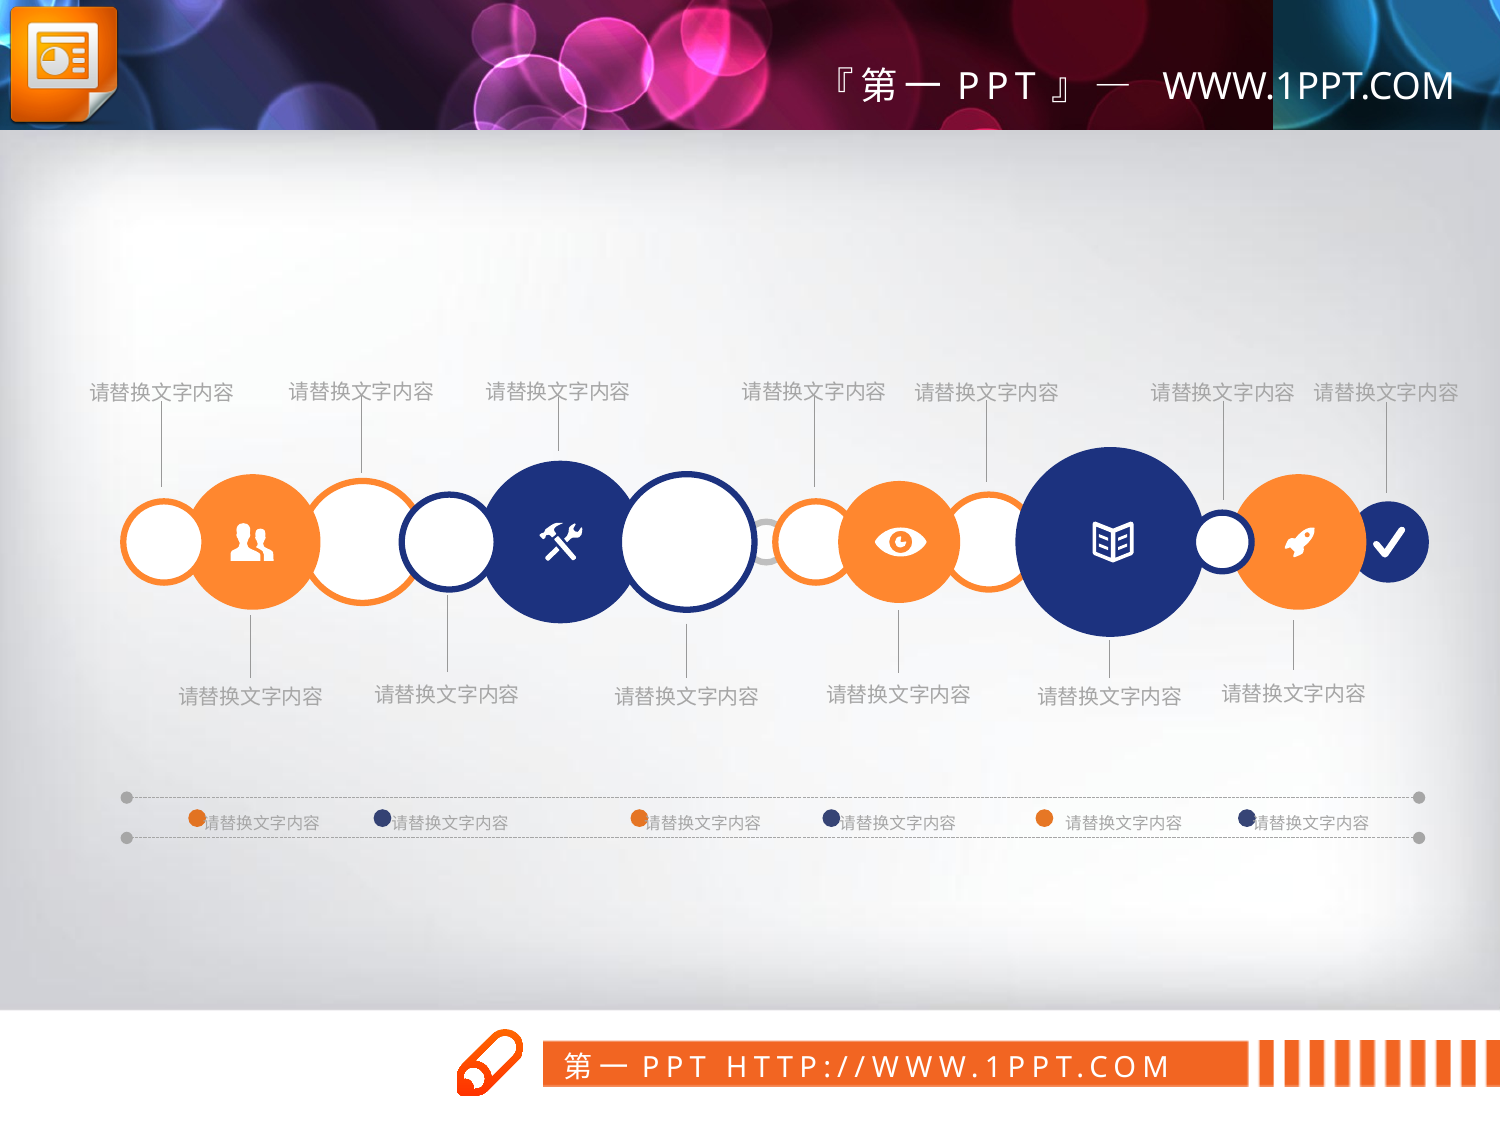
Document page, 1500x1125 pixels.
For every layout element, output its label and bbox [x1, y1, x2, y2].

text_box [299, 373, 424, 474]
text_box [1161, 374, 1285, 501]
text_box [189, 614, 313, 704]
text_box [752, 373, 876, 488]
text_box [496, 373, 620, 452]
text_box [1048, 639, 1172, 704]
text_box [952, 494, 1021, 590]
text_box [126, 797, 1420, 839]
text_box [1360, 502, 1429, 583]
text_box [625, 623, 749, 704]
text_box [539, 522, 583, 561]
picture [543, 1040, 1500, 1087]
text_box [837, 609, 961, 703]
text_box [925, 374, 1049, 482]
text_box [385, 595, 509, 703]
text_box [1192, 512, 1252, 572]
text_box [1324, 374, 1449, 493]
text_box [1236, 474, 1367, 610]
text_box [255, 528, 274, 561]
text_box [618, 474, 755, 610]
text_box [753, 521, 778, 563]
text_box [874, 527, 927, 557]
text_box [1092, 521, 1134, 563]
text_box [123, 501, 205, 583]
text_box [230, 523, 261, 561]
text_box [1232, 619, 1356, 701]
text_box [312, 481, 414, 603]
text_box [100, 374, 224, 488]
text_box [1373, 526, 1406, 558]
text_box [401, 494, 497, 590]
text_box [192, 474, 321, 610]
text_box [187, 808, 1361, 829]
text_box [1284, 527, 1315, 558]
text_box [1015, 447, 1203, 637]
text_box [485, 460, 632, 624]
text_box [775, 501, 845, 583]
text_box [838, 480, 961, 603]
picture [0, 0, 1500, 1012]
